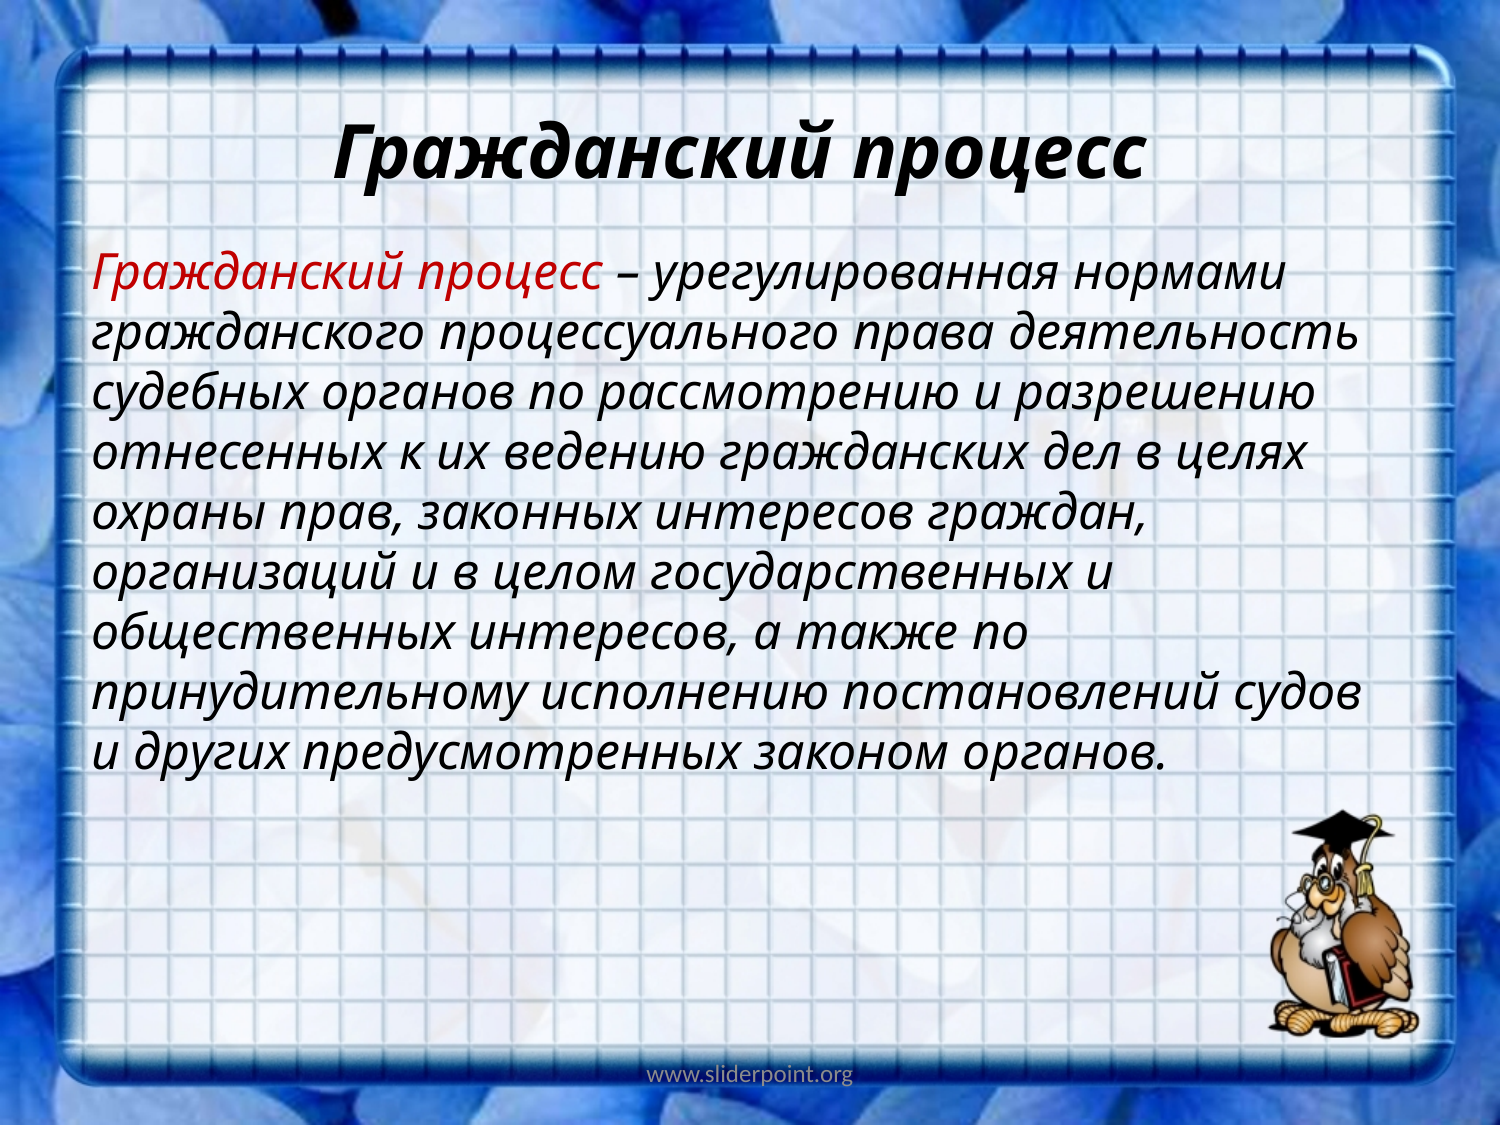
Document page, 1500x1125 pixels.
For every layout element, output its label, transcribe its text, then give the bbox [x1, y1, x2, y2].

title Гражданский процесс [64, 54, 1415, 243]
text_box Гражданский процесс – урегулированная нормами гражданского процессуального права деятельность судебных органов по рассмотрению и разрешению отнесенных к их ведению гражданских дел в целях охраны прав, законных интересов граждан, организаций и в целом государственных и общественных интересов, а также по принудительному исполнению постановлений судов и других предусмотренных законом органов. [76, 231, 1400, 787]
picture [0, 0, 1500, 1125]
footer www.sliderpoint.org [512, 1042, 988, 1103]
